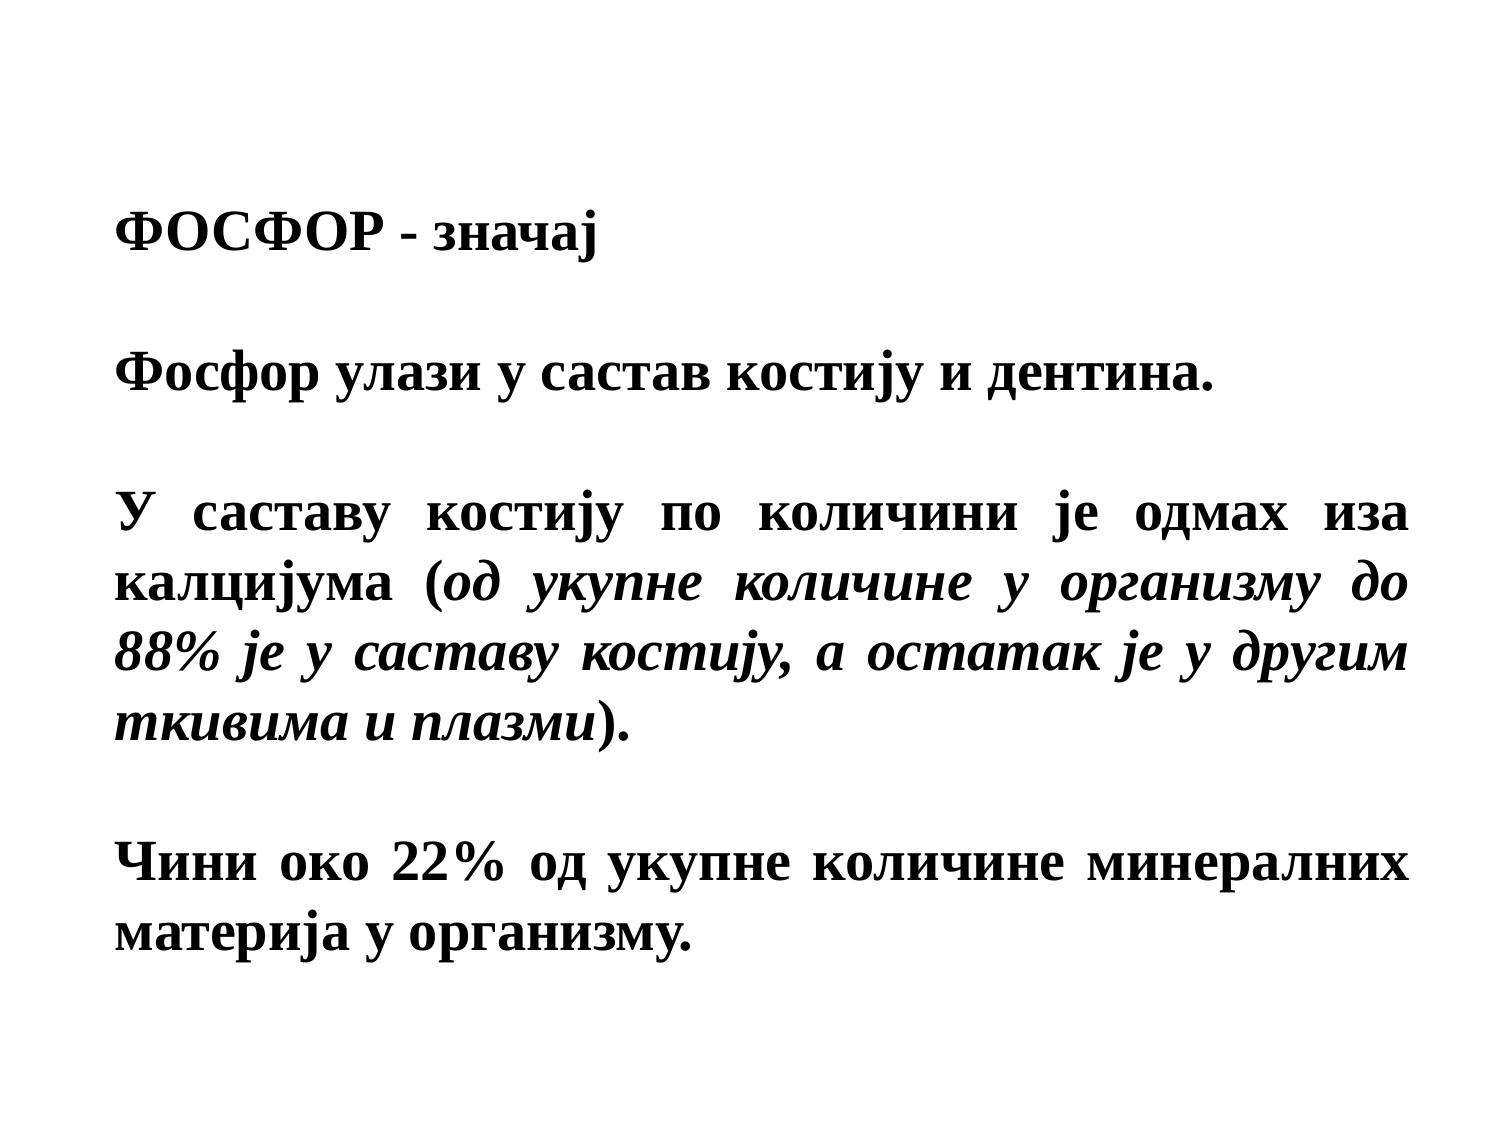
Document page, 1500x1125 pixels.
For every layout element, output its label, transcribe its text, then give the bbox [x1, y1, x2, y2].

text_box ФОСФОР - значај Фосфор улази у састав костију и дентина. У саставу костију по количини је одмах иза калцијума (од укупне количине у организму до 88% је у саставу костију, а остатак је у другим ткивима и плазми). Чини око 22% од укупне количине минералних материја у организму. [100, 184, 1426, 970]
